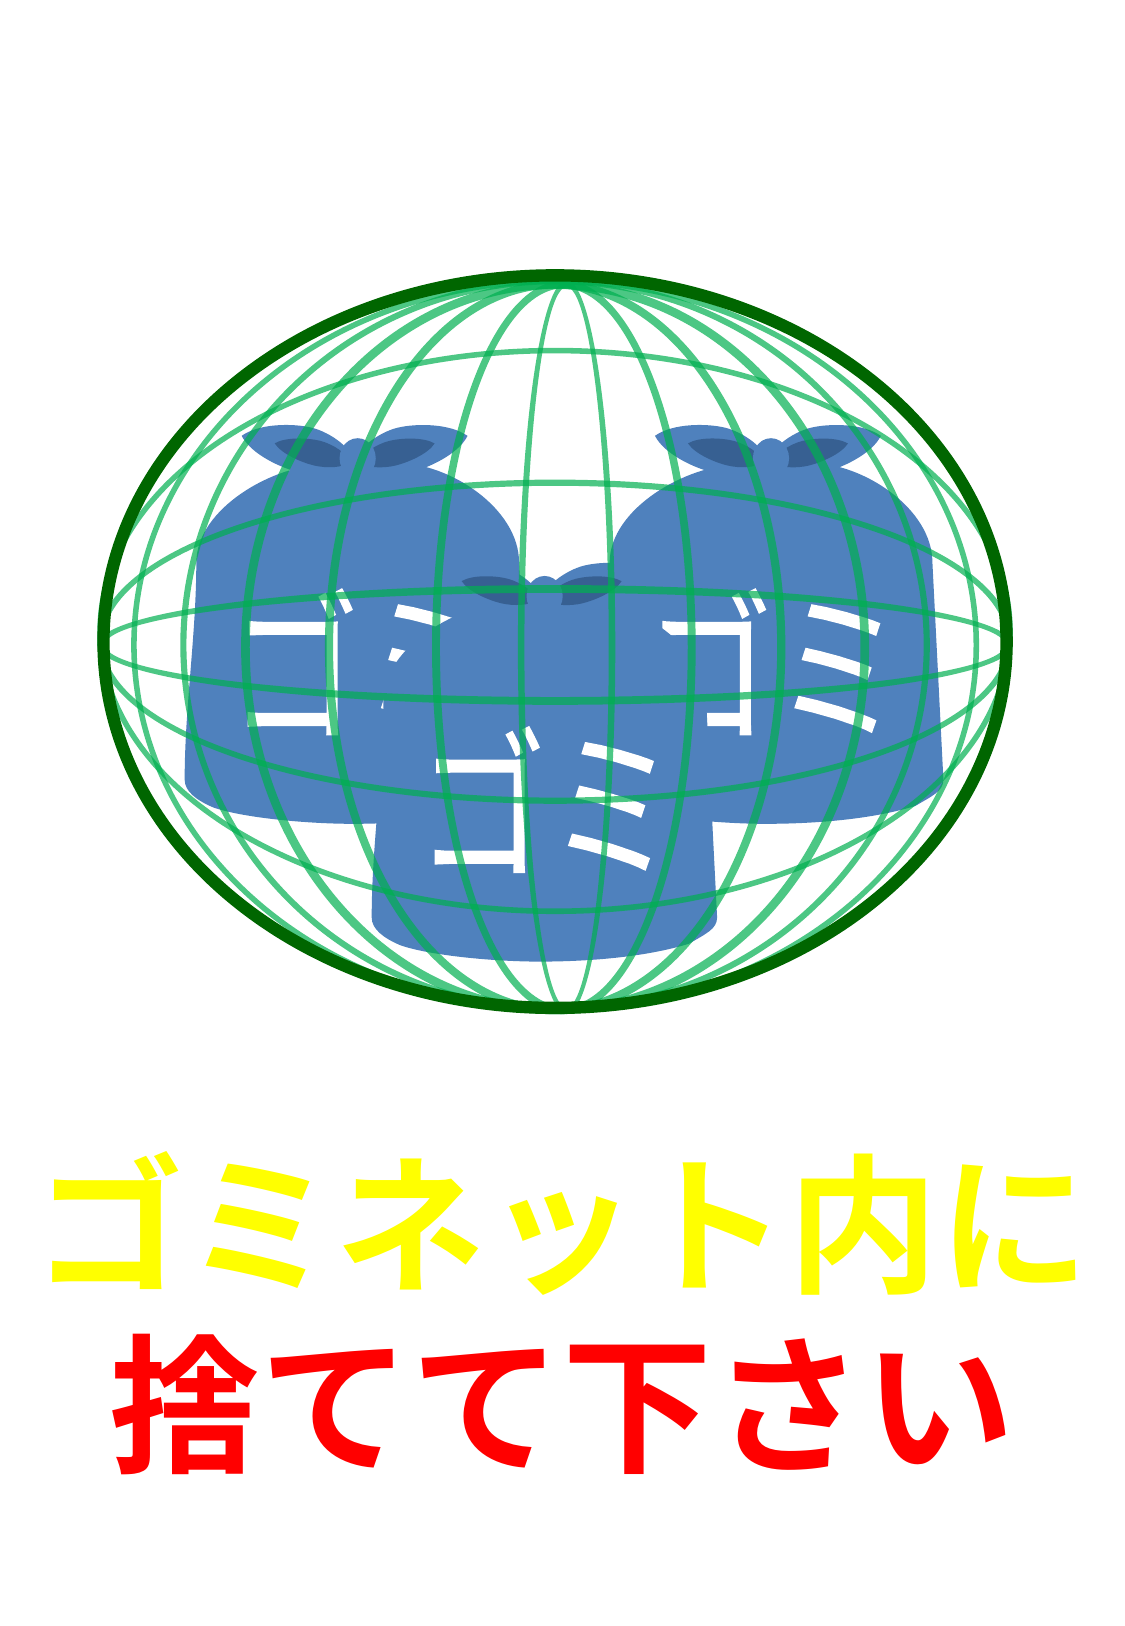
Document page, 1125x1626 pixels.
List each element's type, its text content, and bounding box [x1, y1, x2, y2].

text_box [97, 268, 1014, 1015]
text_box ゴミネット内に 捨てて下さい [0, 1123, 1125, 1499]
